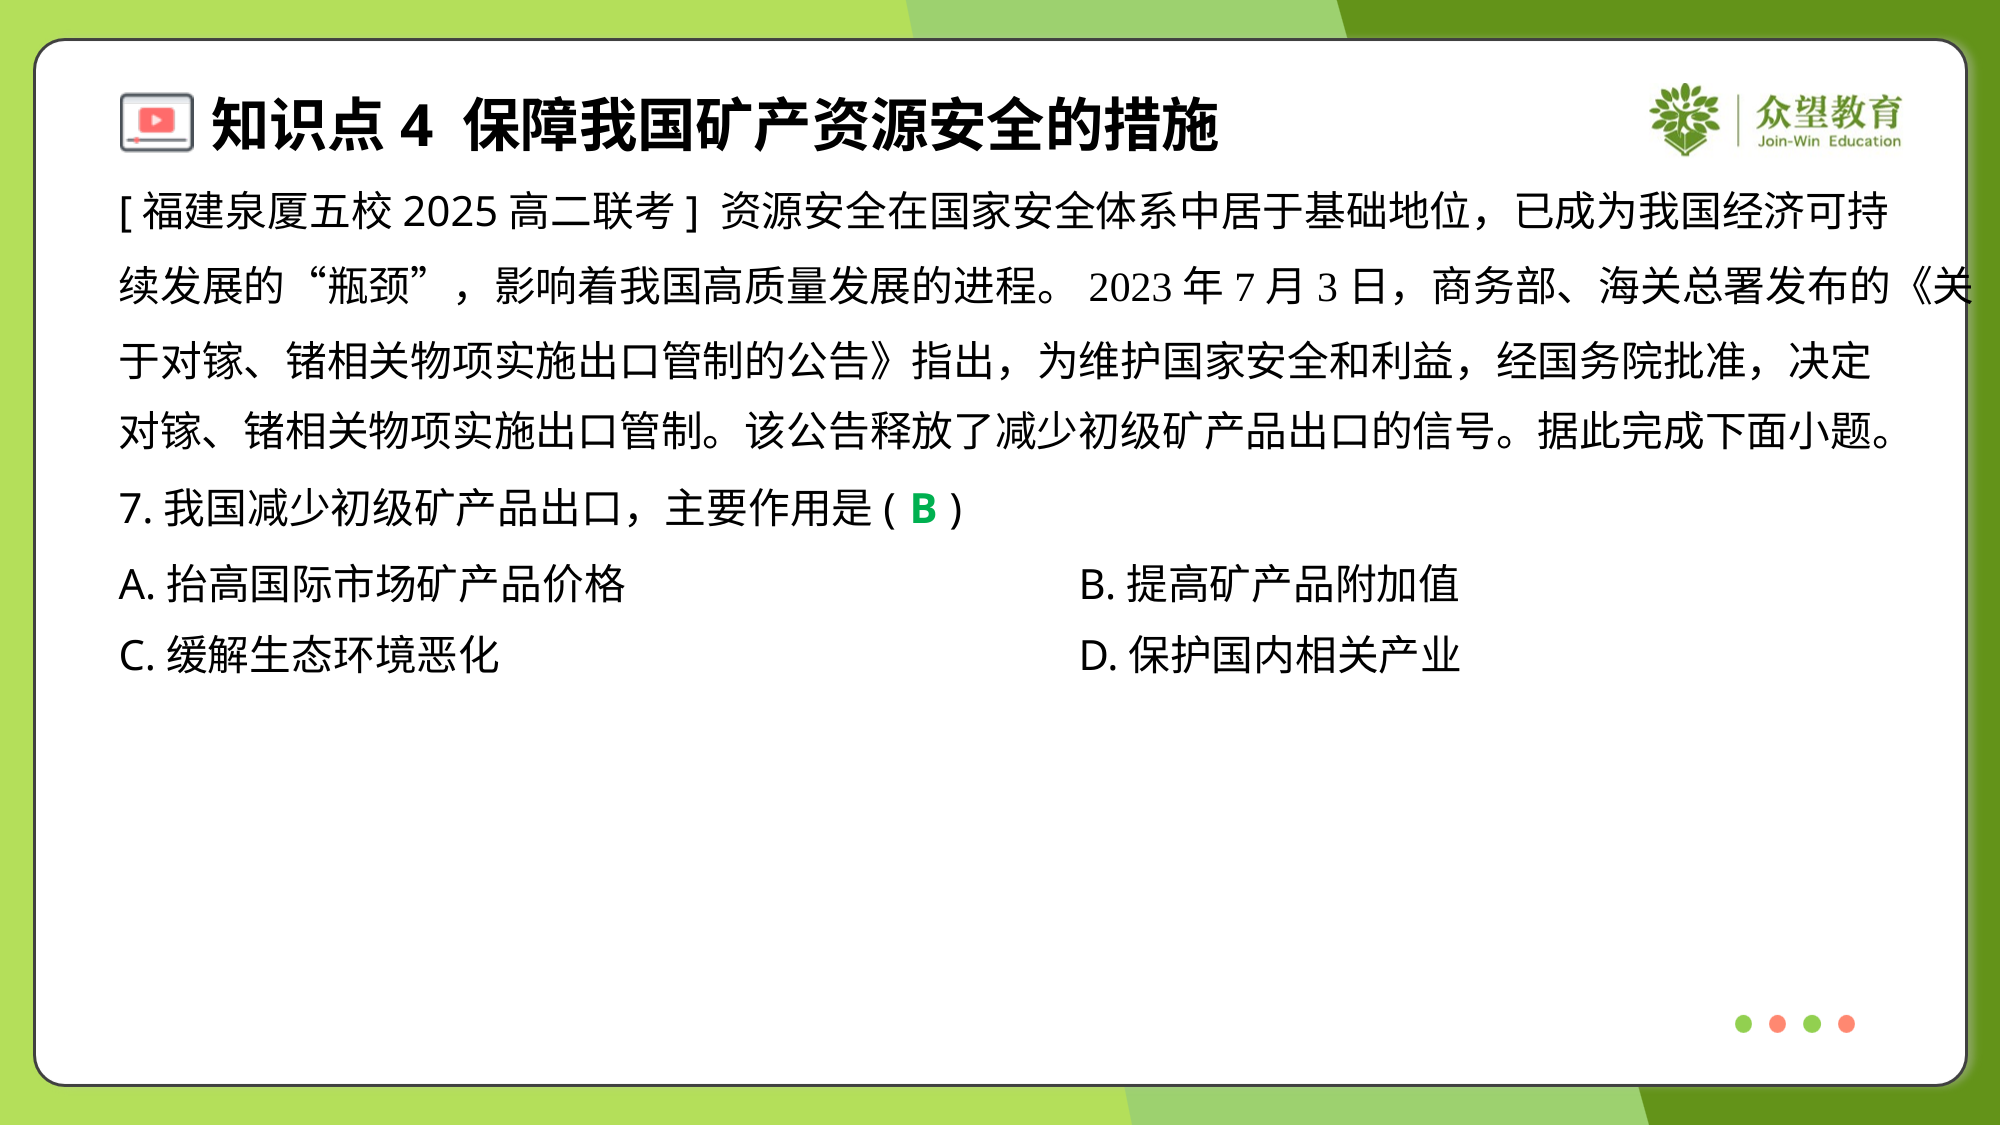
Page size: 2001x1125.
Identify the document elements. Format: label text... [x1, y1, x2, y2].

picture [0, 0, 2000, 1125]
text_box B [894, 456, 953, 524]
text_box 7.我国减少初级矿产品出口，主要作用是( ) [953, 456, 1883, 523]
text_box 7.我国减少初级矿产品出口，主要作用是( ) [118, 456, 894, 523]
text_box [福建泉厦五校2025高二联考] 资源安全在国家安全体系中居于基础地位，已成为我国经济可持 续发展的“瓶颈”，影响着我国高质量发展的进程。2023年7月3日，商务部、海关总署发布的《关 于对镓、锗相关物项实施出口管制的公告》指出，为维护国家安全和利益，经国务院批准，决定 对镓、锗相关物项实施出口管制。该公告释放了减少初级矿产品出口的信号。据此完成下面小题。 [118, 159, 1883, 448]
text_box A.抬高国际市场矿产品价格 B.提高矿产品附加值 C.缓解生态环境恶化 D.保护国内相关产业 [118, 533, 1883, 672]
